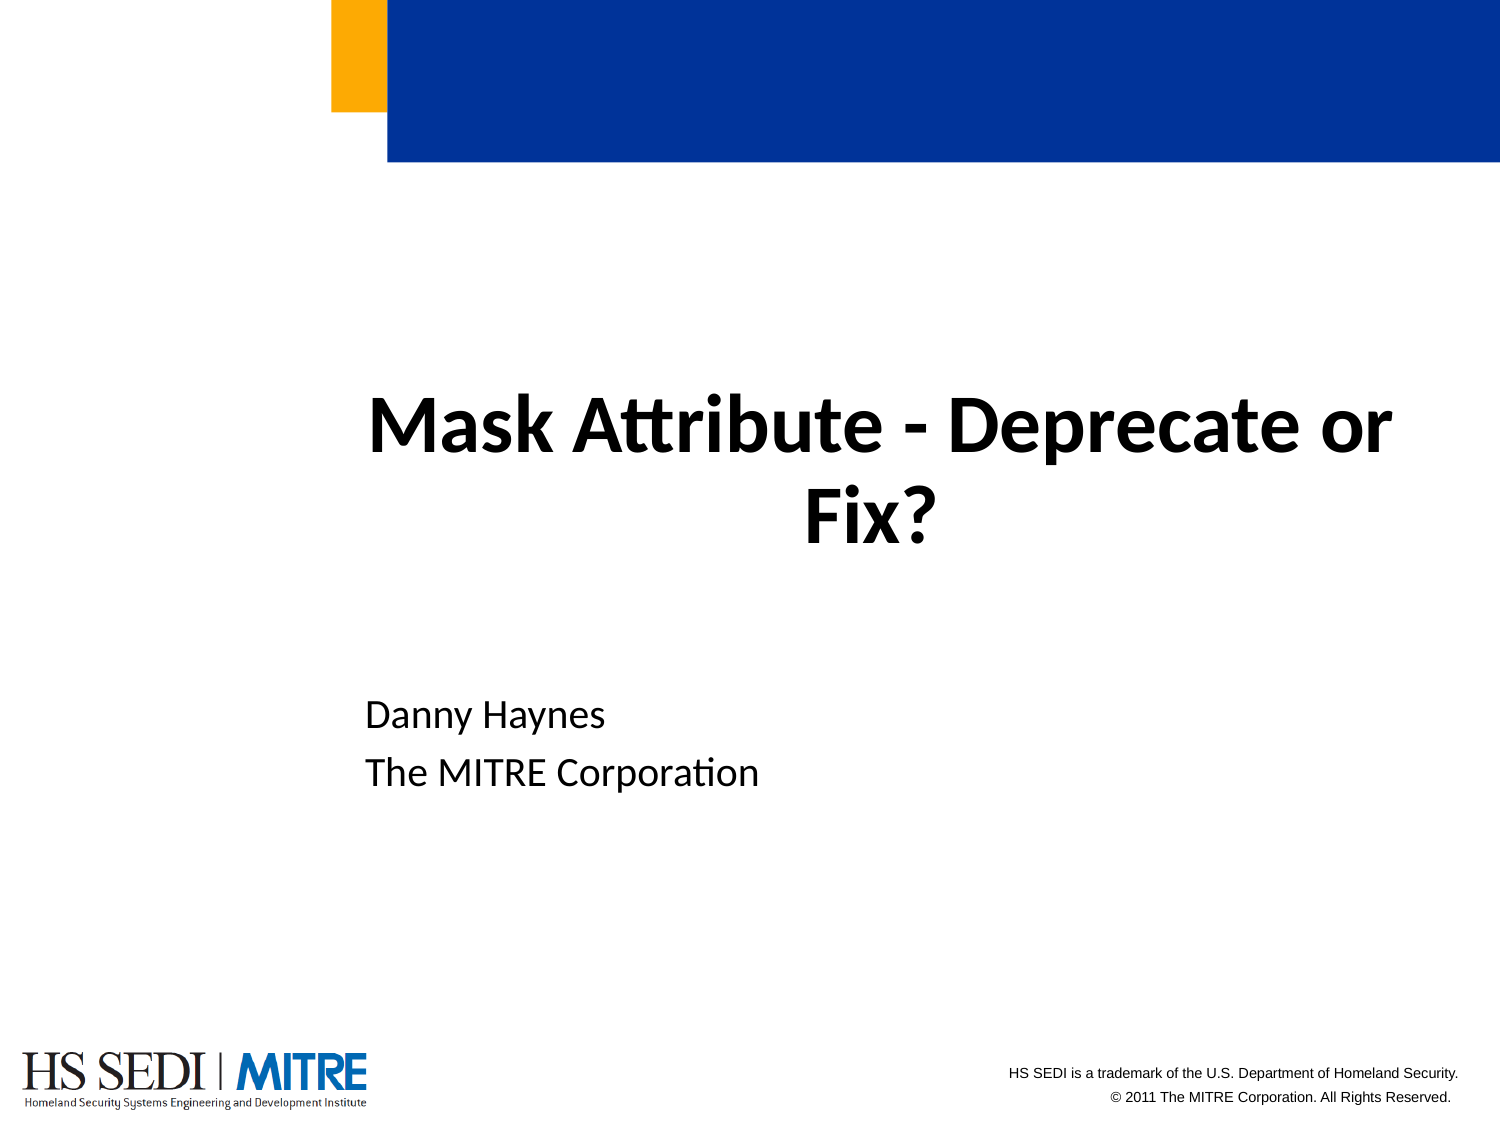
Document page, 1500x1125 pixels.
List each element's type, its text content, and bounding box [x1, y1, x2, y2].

title Mask Attribute - Deprecate or Fix? [349, 374, 1413, 563]
picture [5, 1038, 381, 1119]
subtitle Danny Haynes The MITRE Corporation [349, 686, 1106, 813]
